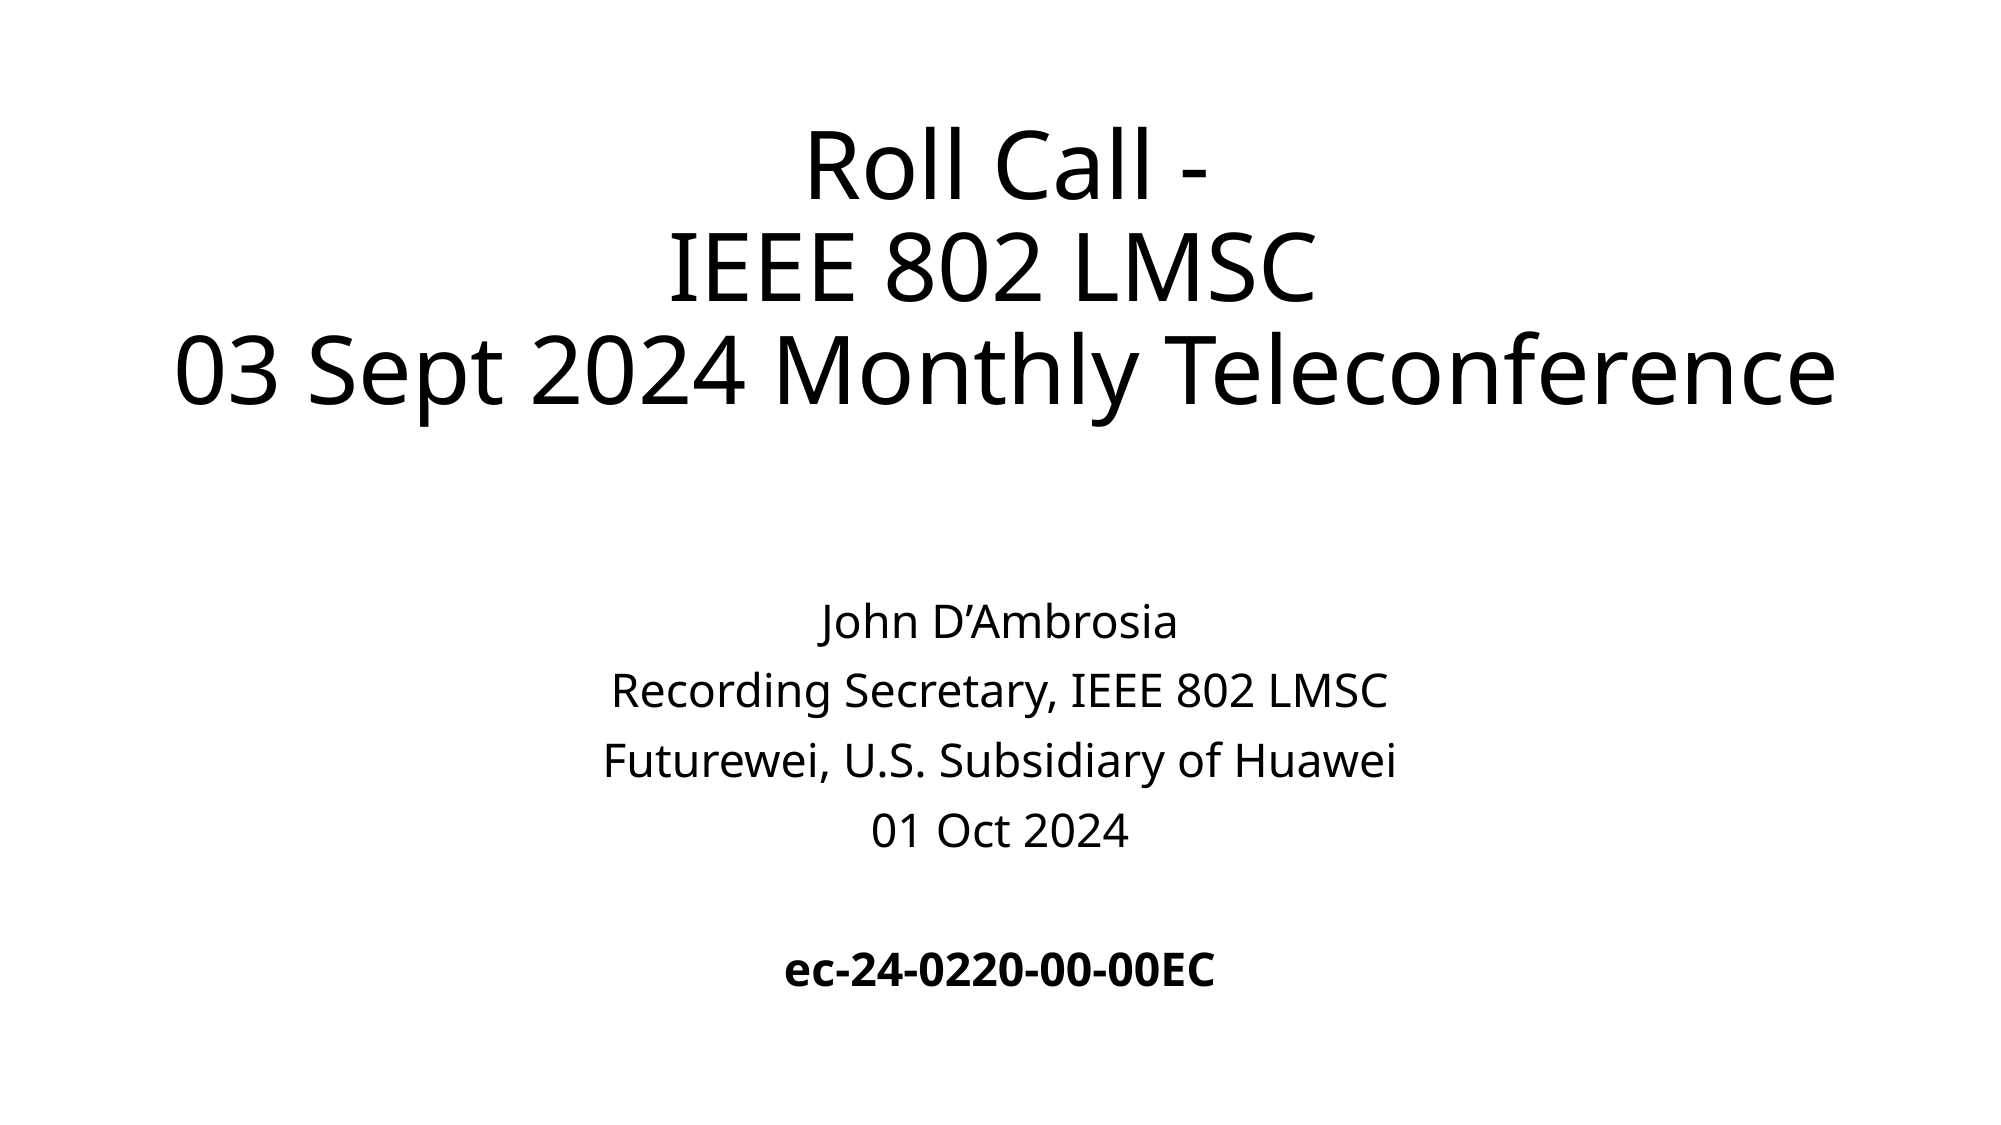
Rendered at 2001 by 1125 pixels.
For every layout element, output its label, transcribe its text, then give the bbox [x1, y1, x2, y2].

subtitle John D’Ambrosia Recording Secretary, IEEE 802 LMSC Futurewei, U.S. Subsidiary of Huawei 01 Oct 2024 ec-24-0220-00-00EC [249, 590, 1750, 1006]
title Roll Call - IEEE 802 LMSC 03 Sept 2024 Monthly Teleconference [116, 109, 1896, 502]
